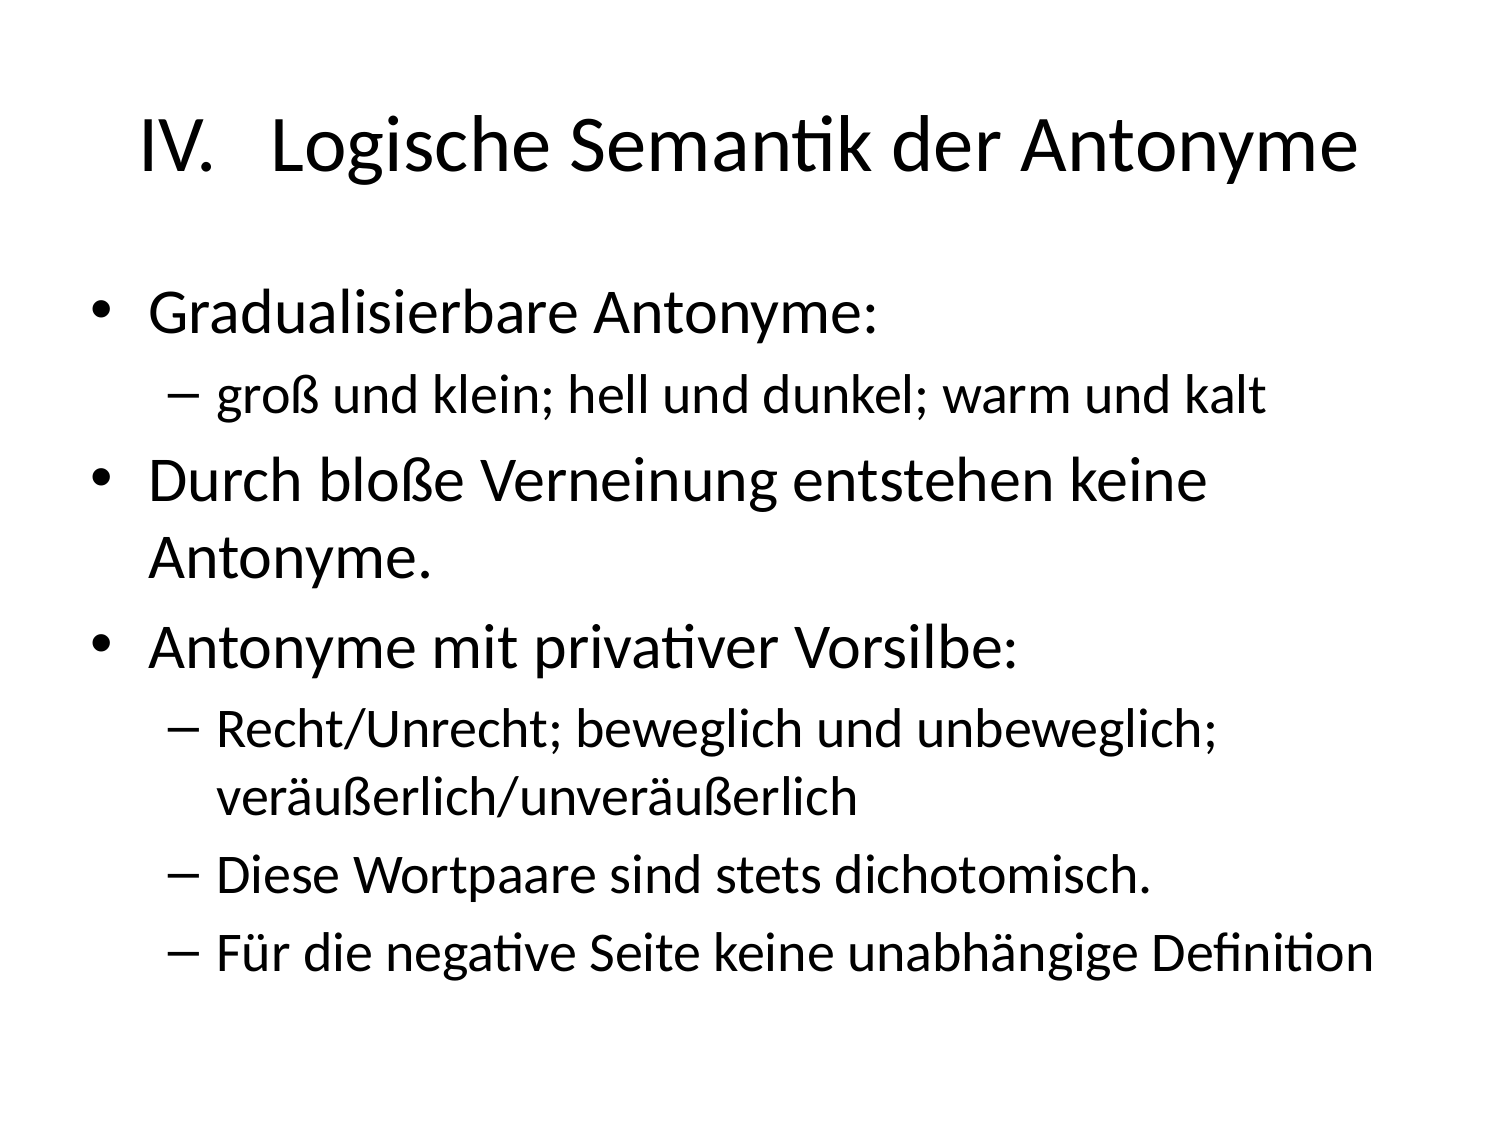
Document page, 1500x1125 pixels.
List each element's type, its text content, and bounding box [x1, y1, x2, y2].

list Gradualisierbare Antonyme: groß und klein; hell und dunkel; warm und kalt Durch bloße Verneinung entstehen keine Antonyme. Antonyme mit privativer Vorsilbe: Recht/Unrecht; beweglich und unbeweglich; veräußerlich/unveräußerlich Diese Wortpaare sind stets dichotomisch. Für die negative Seite keine unabhängige Definition [75, 262, 1425, 1005]
title IV. Logische Semantik der Antonyme [75, 45, 1425, 233]
